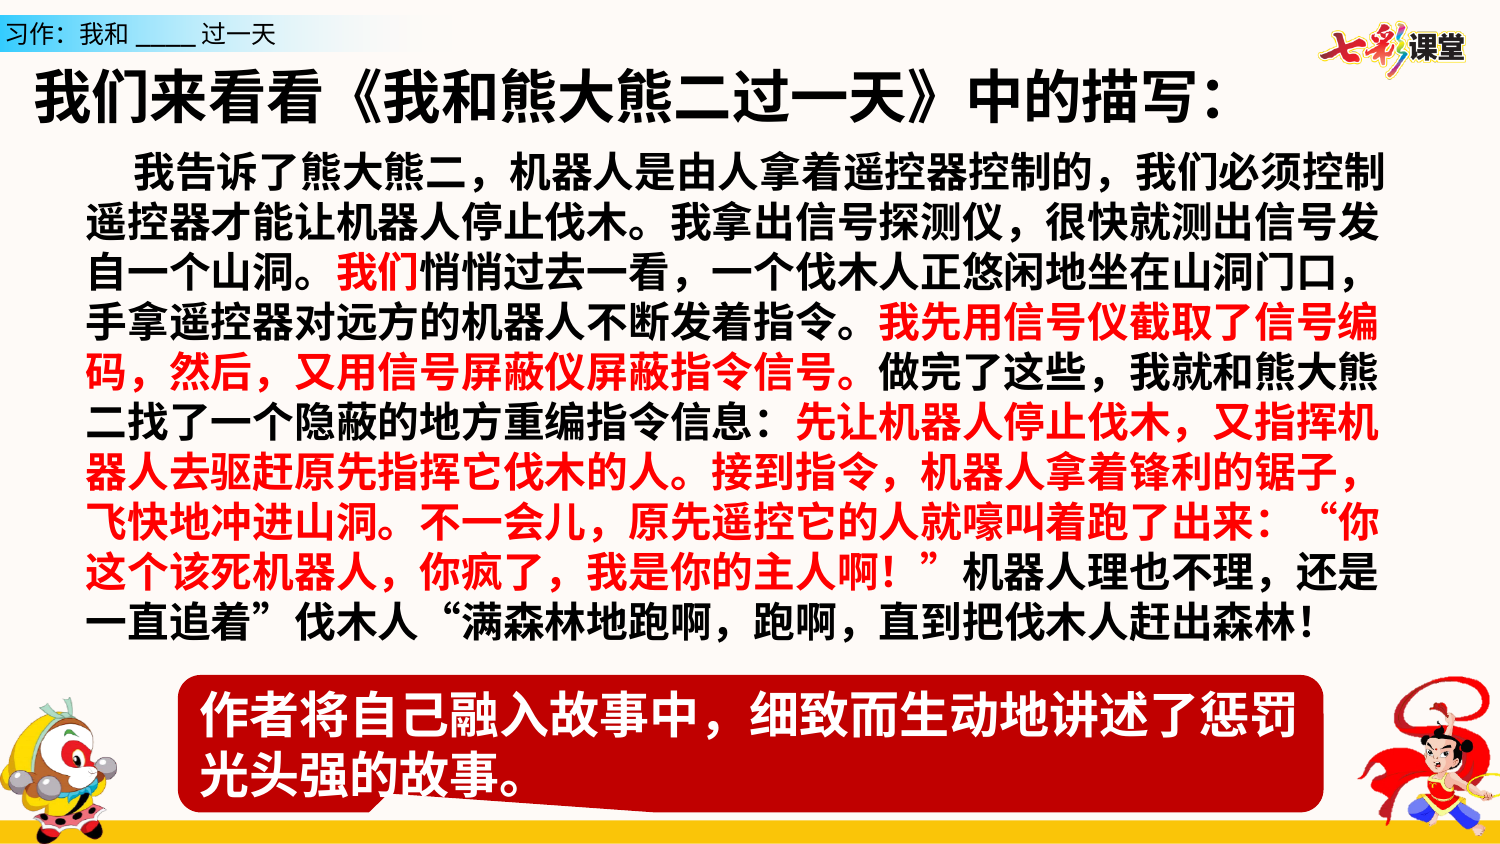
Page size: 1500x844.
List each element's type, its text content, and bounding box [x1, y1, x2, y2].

picture [1350, 668, 1500, 844]
picture [1316, 20, 1468, 80]
text_box 我们来看看《我和熊大熊二过一天》中的描写： [18, 52, 1238, 138]
picture [0, 697, 117, 844]
text_box 作者将自己融入故事中，细致而生动地讲述了惩罚光头强的故事。 [175, 672, 1326, 815]
text_box 我告诉了熊大熊二，机器人是由人拿着遥控器控制的，我们必须控制遥控器才能让机器人停止伐木。我拿出信号探测仪，很快就测出信号发自一个山洞。我们悄悄过去一看，一个伐木人正悠闲地坐在山洞门口，手拿遥控器对远方的机器人不断发着指令。我先用信号仪截取了信号编码，然后，又用信号屏蔽仪屏蔽指令信号。做完了这些，我就和熊大熊二找了一个隐蔽的地方重编指令信息：先让机器人停止伐木，又指挥机器人去驱赶原先指挥它伐木的人。接到指令，机器人拿着锋利的锯子，飞快地冲进山洞。不一会儿，原先遥控它的人就嚎叫着跑了出来：“你这个该死机器人，你疯了，我是你的主人啊！”机器人理也不理，还是一直追着”伐木人“满森林地跑啊，跑啊，直到把伐木人赶出森林！ [70, 138, 1430, 654]
